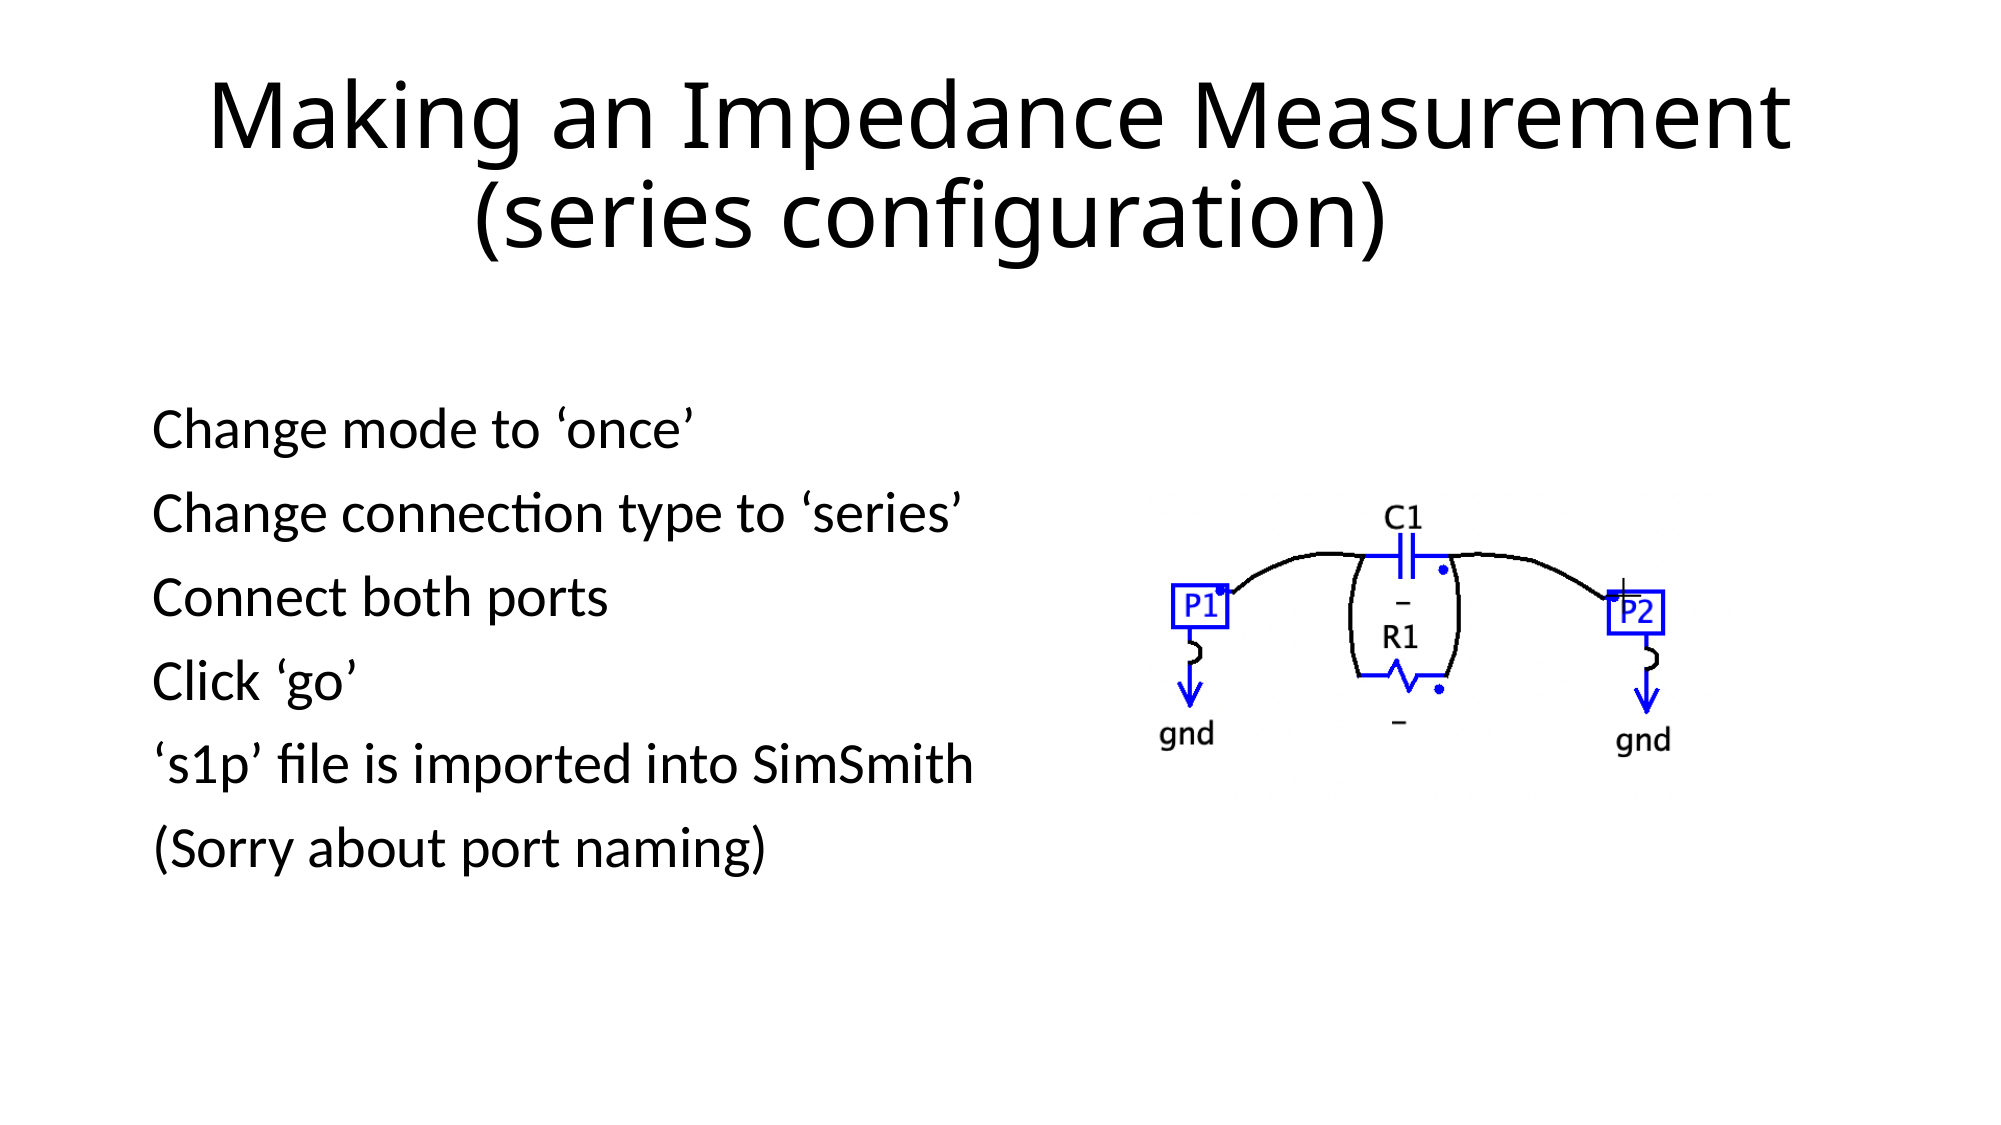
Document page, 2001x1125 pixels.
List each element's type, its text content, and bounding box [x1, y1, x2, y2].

title Making an Impedance Measurement (series configuration) [137, 59, 1863, 278]
picture [1146, 491, 1734, 799]
list Change mode to ‘once’ Change connection type to ‘series’ Connect both ports Click ‘go’ ‘s1p’ file is imported into SimSmith (Sorry about port naming) [137, 390, 1205, 1091]
